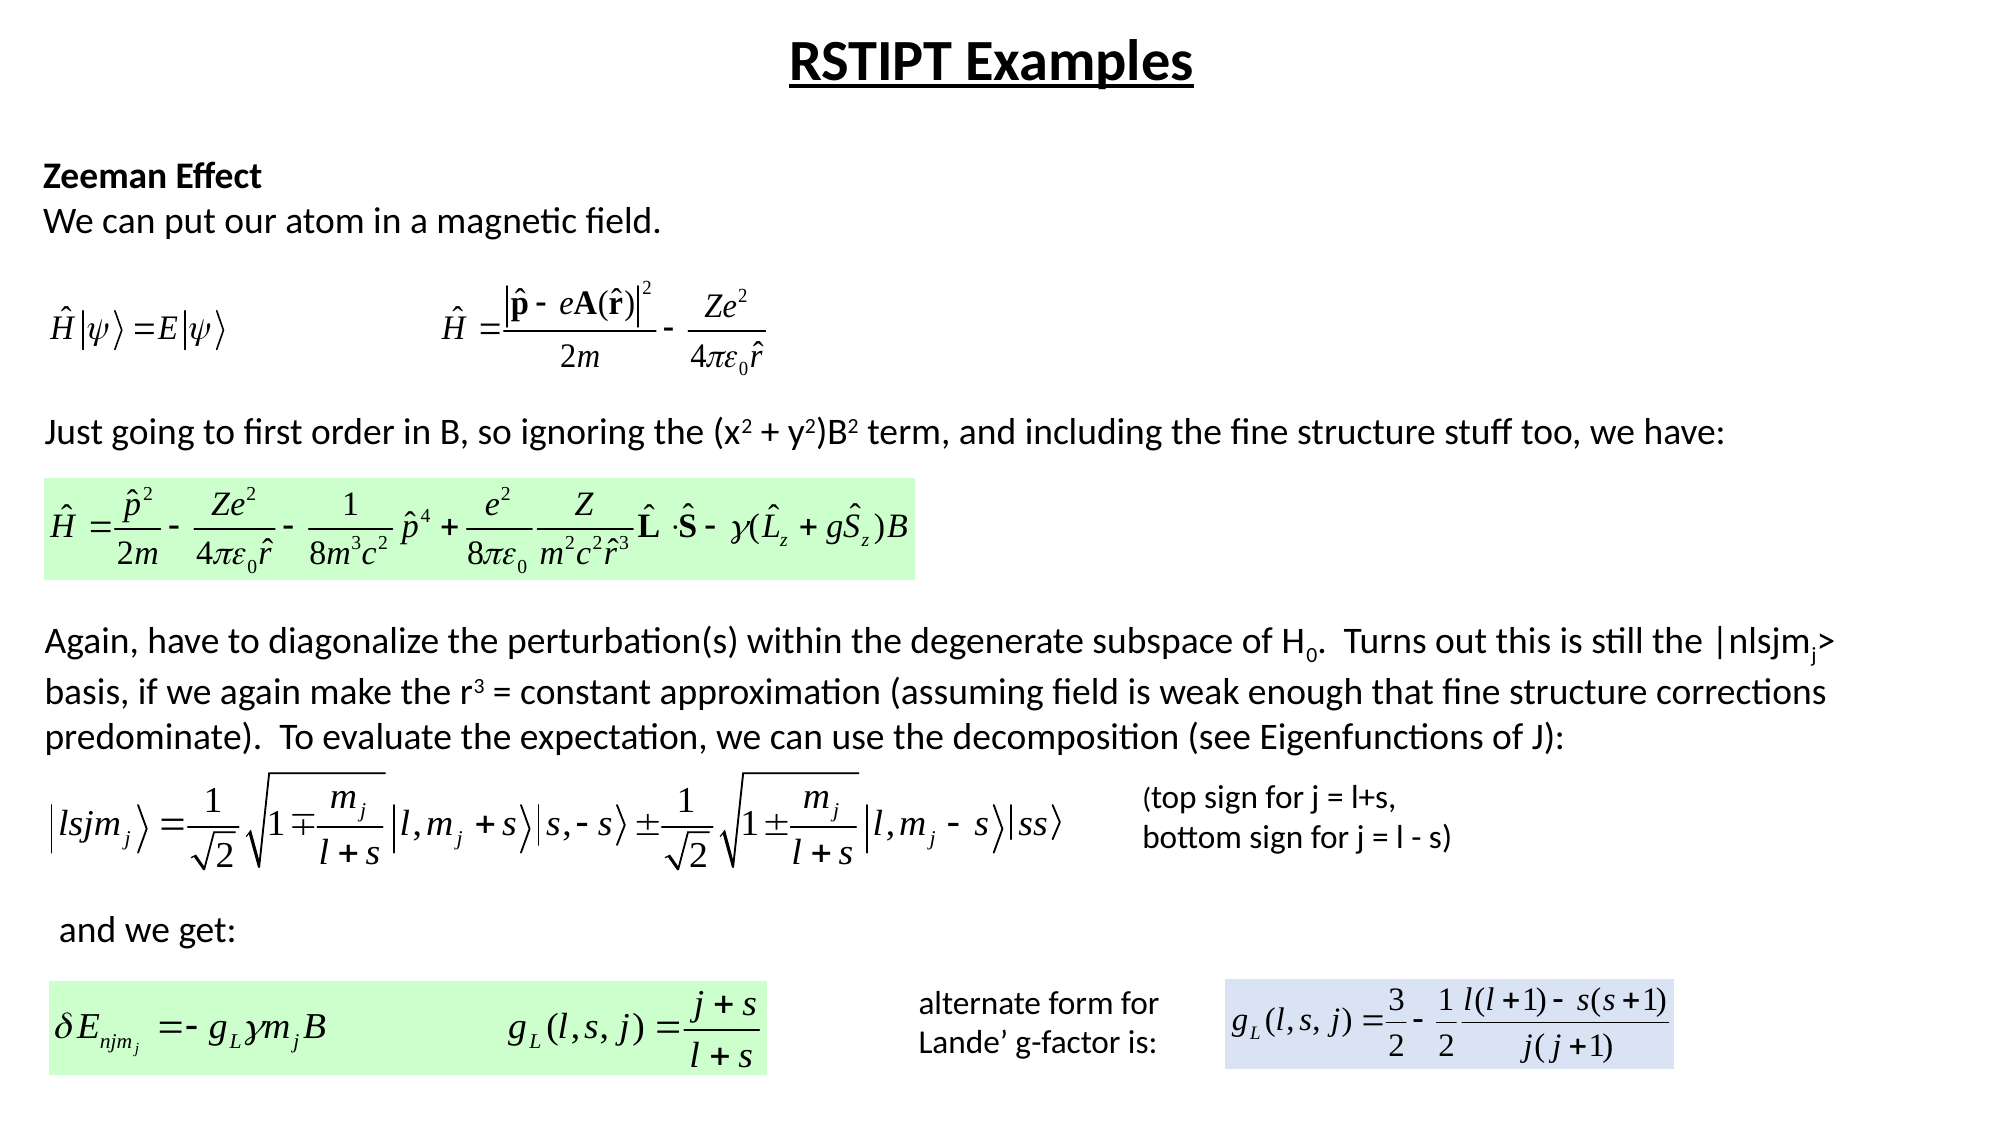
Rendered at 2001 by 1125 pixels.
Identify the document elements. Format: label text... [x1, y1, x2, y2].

text_box (top sign for j = l+s, bottom sign for j = l - s) [1127, 767, 1484, 863]
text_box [44, 765, 1070, 879]
text_box Just going to first order in B, so ignoring the (x2 + y2)B2 term, and including the fine structure stuff too, we have: [29, 399, 1892, 460]
text_box RSTIPT Examples [774, 14, 1286, 100]
text_box alternate form for Lande’ g-factor is: [903, 973, 1260, 1068]
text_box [48, 980, 768, 1076]
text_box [1225, 978, 1675, 1070]
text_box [44, 270, 772, 383]
text_box and we get: [44, 898, 292, 958]
text_box Again, have to diagonalize the perturbation(s) within the degenerate subspace of H0. Turns out this is still the |nlsjmj> basis, if we again make the r3 = constant approximation (assuming field is weak enough that fine structure corrections predominate). To evaluate the expectation, we can use the decomposition (see Eigenfunctions of J): [29, 608, 1905, 765]
text_box Zeeman Effect We can put our atom in a magnetic field. [28, 143, 734, 249]
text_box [44, 477, 916, 581]
